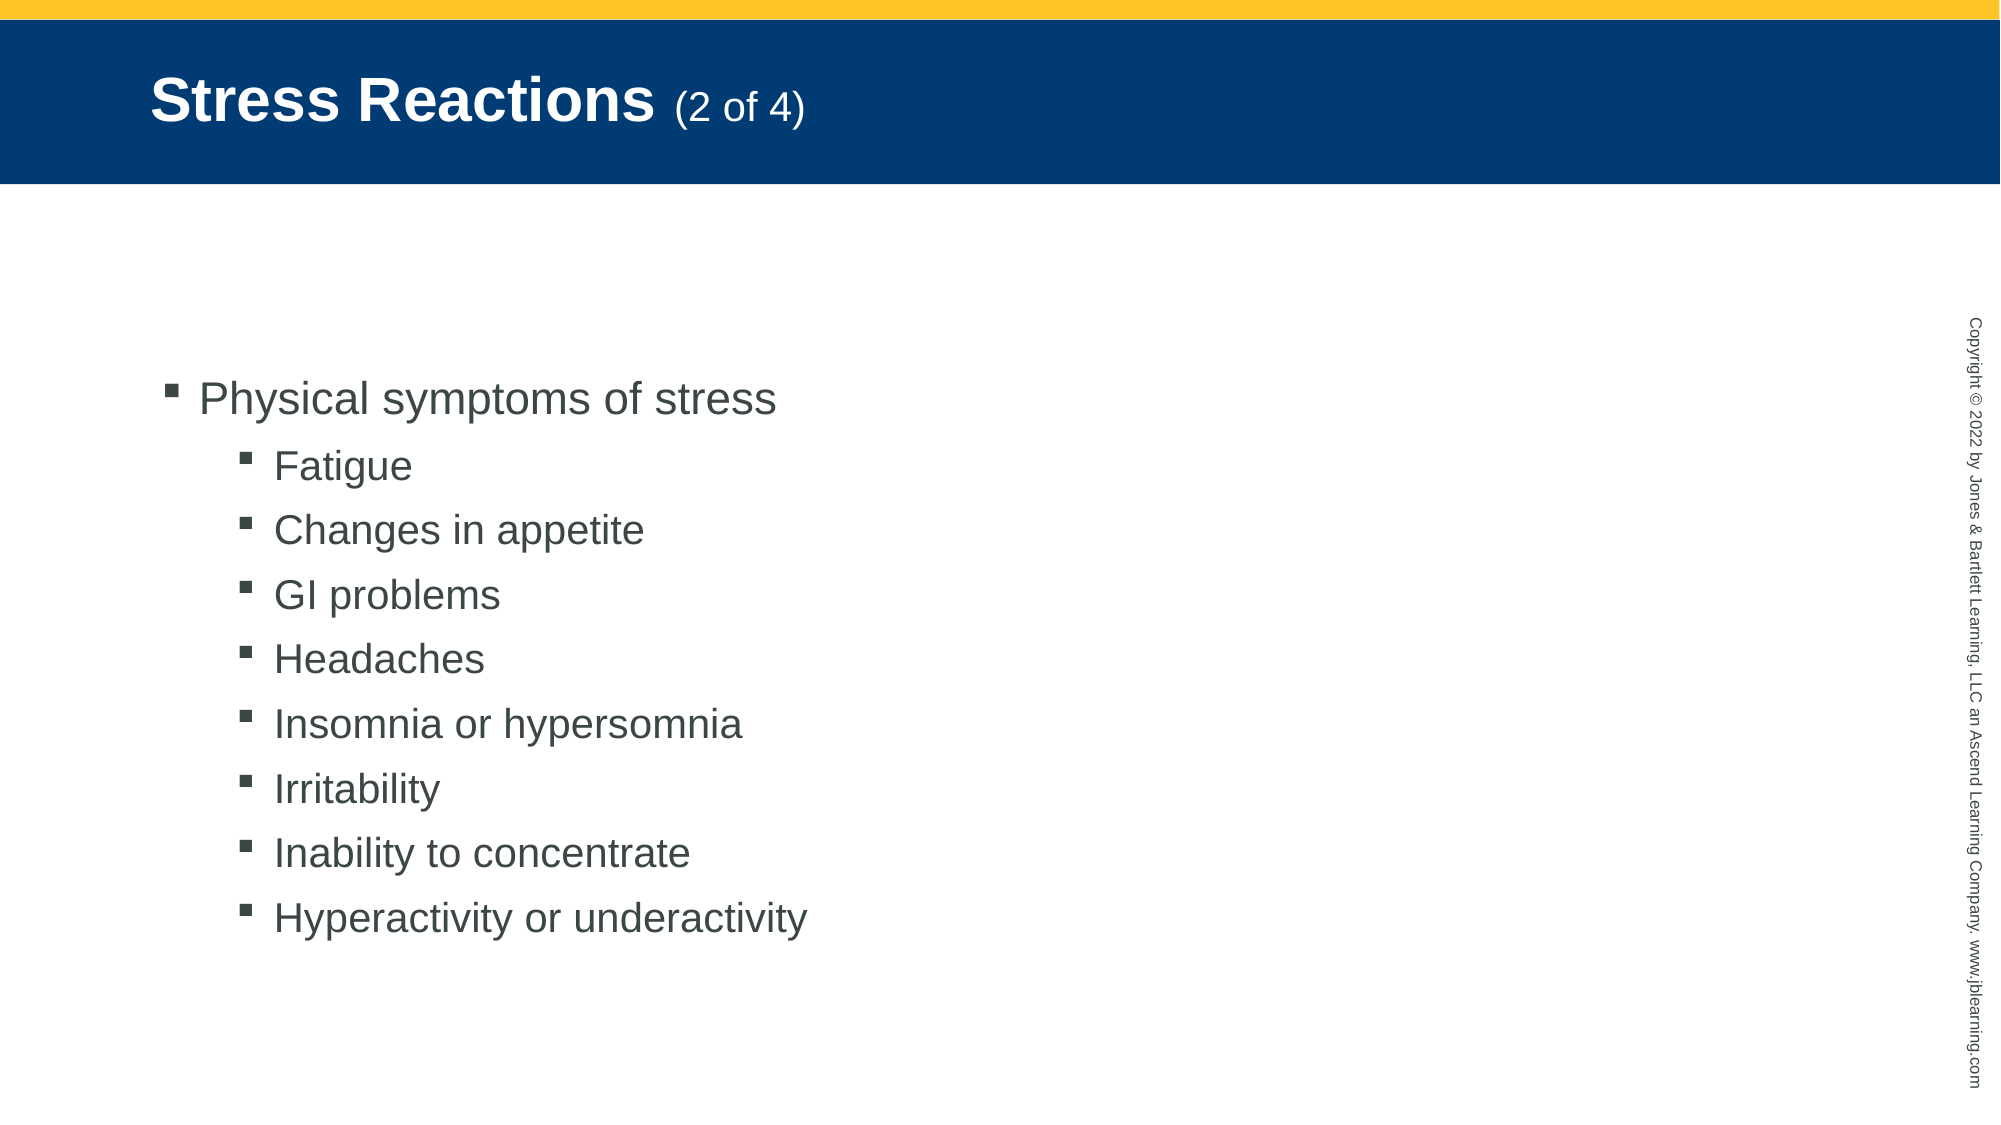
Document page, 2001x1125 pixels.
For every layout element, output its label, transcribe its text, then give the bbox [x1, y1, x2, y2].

list Physical symptoms of stress Fatigue Changes in appetite GI problems Headaches Insomnia or hypersomnia Irritability Inability to concentrate Hyperactivity or underactivity [146, 361, 1859, 1016]
title Stress Reactions (2 of 4) [0, 19, 2000, 185]
